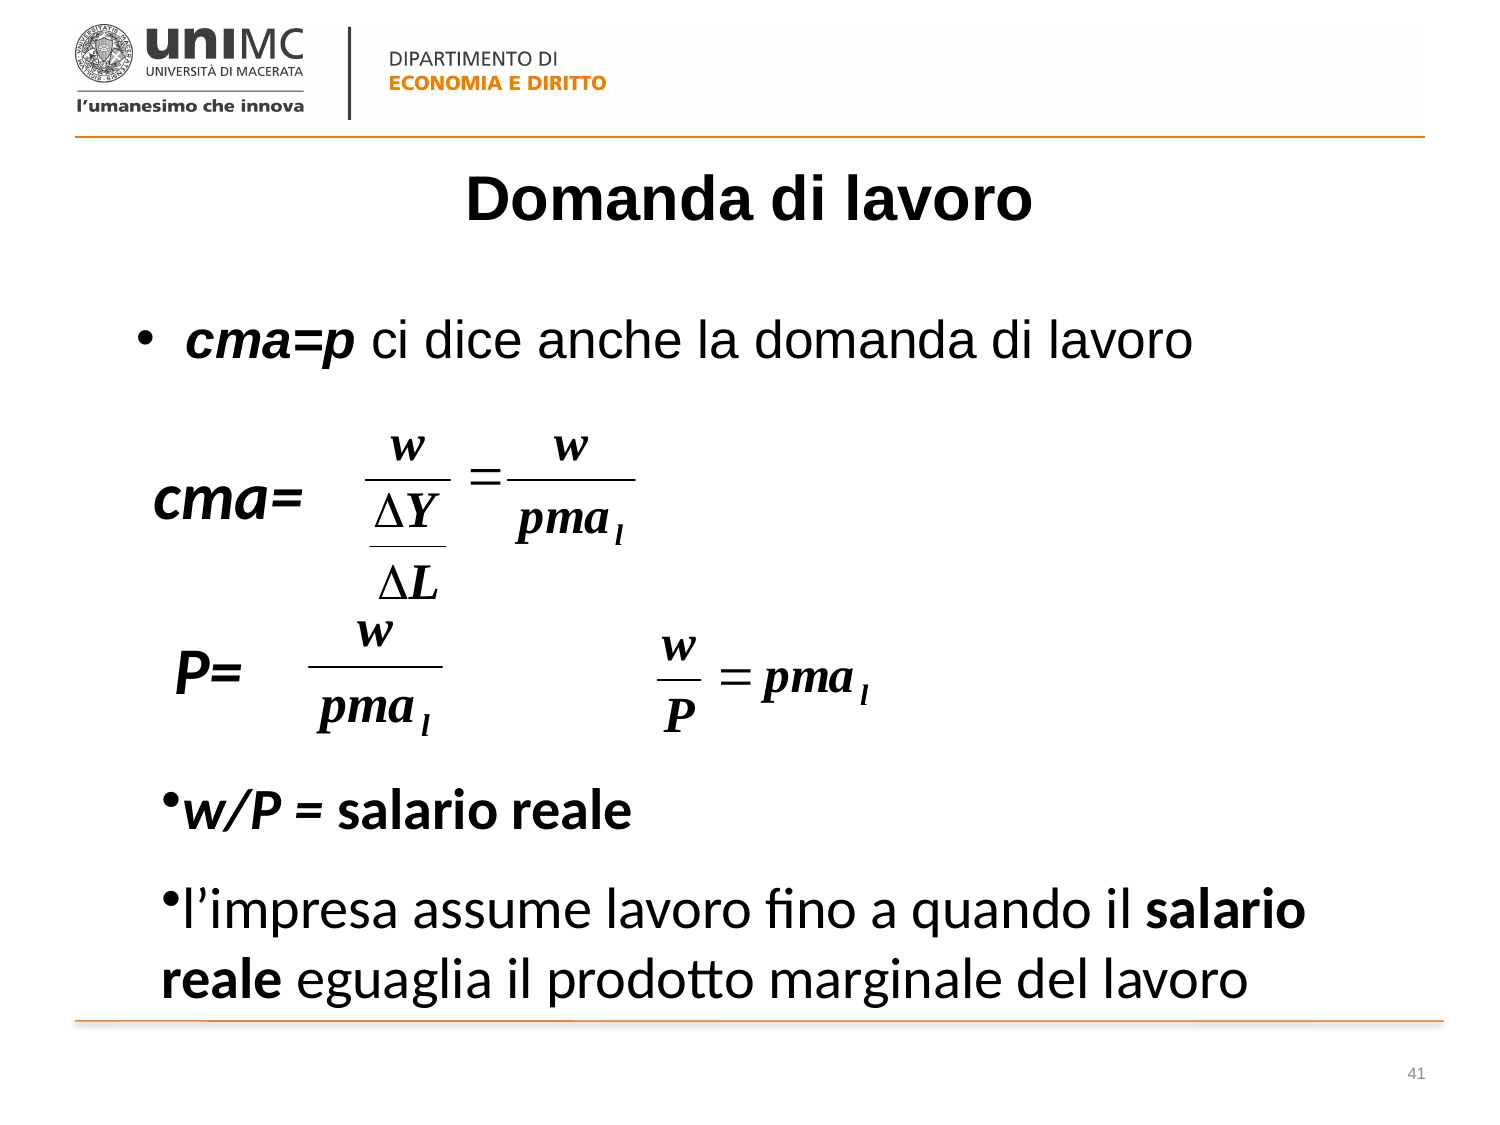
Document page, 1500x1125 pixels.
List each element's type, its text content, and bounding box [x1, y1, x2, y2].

picture [75, 24, 1425, 138]
slide_number 41 [1091, 1042, 1442, 1103]
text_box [299, 595, 453, 748]
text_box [356, 411, 644, 609]
title Domanda di lavoro [75, 149, 1425, 241]
text_box w/P = salario reale l’impresa assume lavoro fino a quando il salario reale eguaglia il prodotto marginale del lavoro [146, 763, 1368, 1018]
text_box cma= [138, 446, 319, 541]
text_box P= [159, 620, 258, 716]
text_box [648, 612, 880, 744]
list cma=p ci dice anche la domanda di lavoro [121, 297, 1397, 418]
